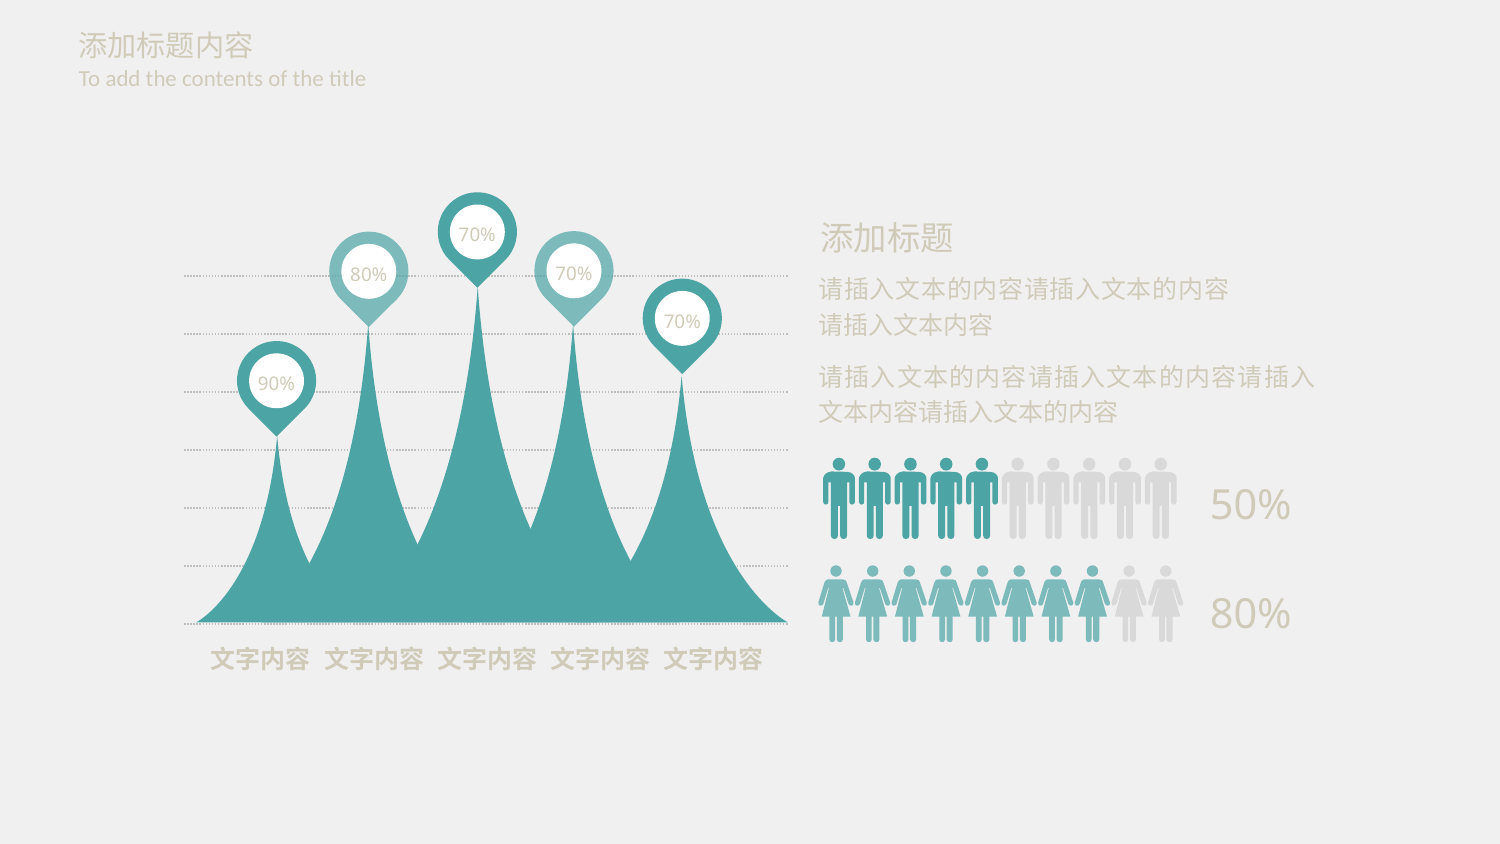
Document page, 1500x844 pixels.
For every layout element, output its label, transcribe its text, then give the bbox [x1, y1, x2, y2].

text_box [642, 278, 723, 359]
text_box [817, 564, 1184, 643]
text_box 请插入文本的内容请插入文本的内容请插入文本内容请插入文本的内容 [818, 355, 1316, 427]
text_box 添加标题 [820, 197, 1110, 258]
text_box 文字内容 [663, 637, 764, 674]
text_box 文字内容 [323, 637, 425, 674]
text_box 文字内容 [210, 637, 311, 674]
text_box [236, 340, 317, 421]
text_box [329, 231, 409, 312]
text_box 添加标题内容 [63, 20, 269, 70]
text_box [183, 275, 789, 625]
text_box 请插入文本的内容请插入文本的内容请插入文本内容 [818, 267, 1230, 340]
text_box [534, 230, 614, 311]
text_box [437, 192, 518, 272]
text_box 文字内容 [550, 637, 651, 674]
text_box 50% [1209, 468, 1293, 529]
text_box 80% [1209, 577, 1293, 637]
text_box To add the contents of the title [64, 55, 382, 98]
text_box 文字内容 [437, 637, 538, 674]
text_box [822, 457, 1177, 540]
